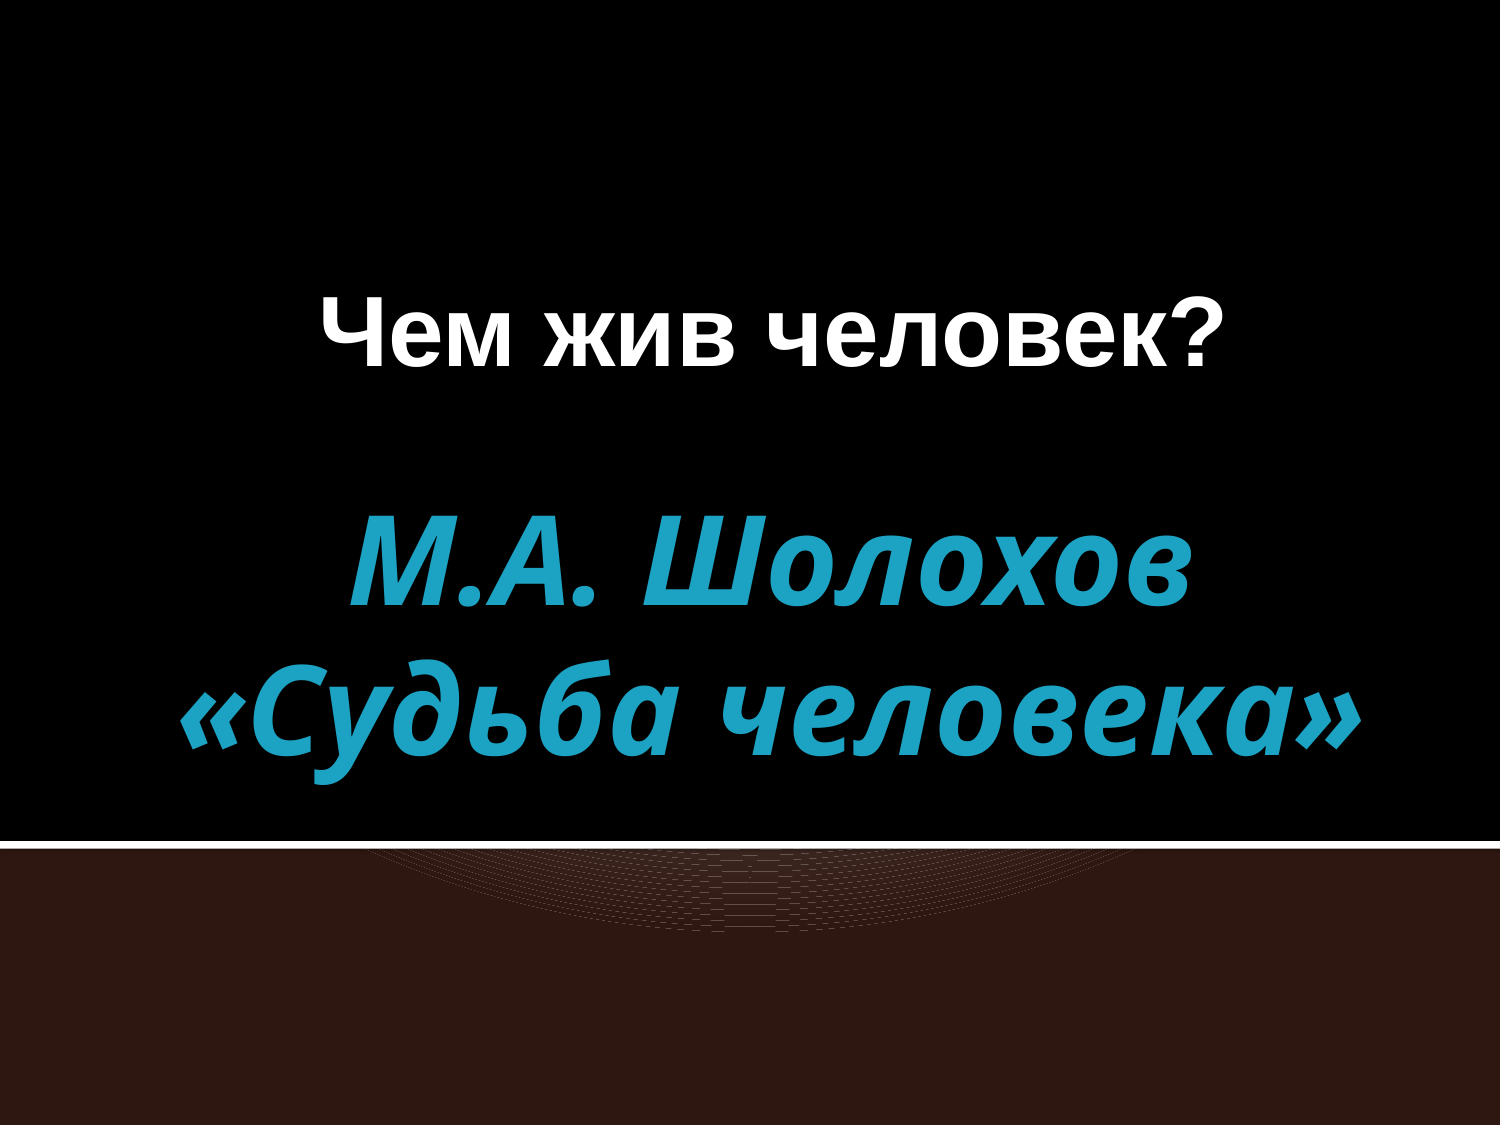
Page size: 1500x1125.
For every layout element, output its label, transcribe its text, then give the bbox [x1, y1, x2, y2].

title М.А. Шолохов «Судьба человека» [105, 480, 1431, 755]
subtitle Чем жив человек? [105, 140, 1431, 387]
